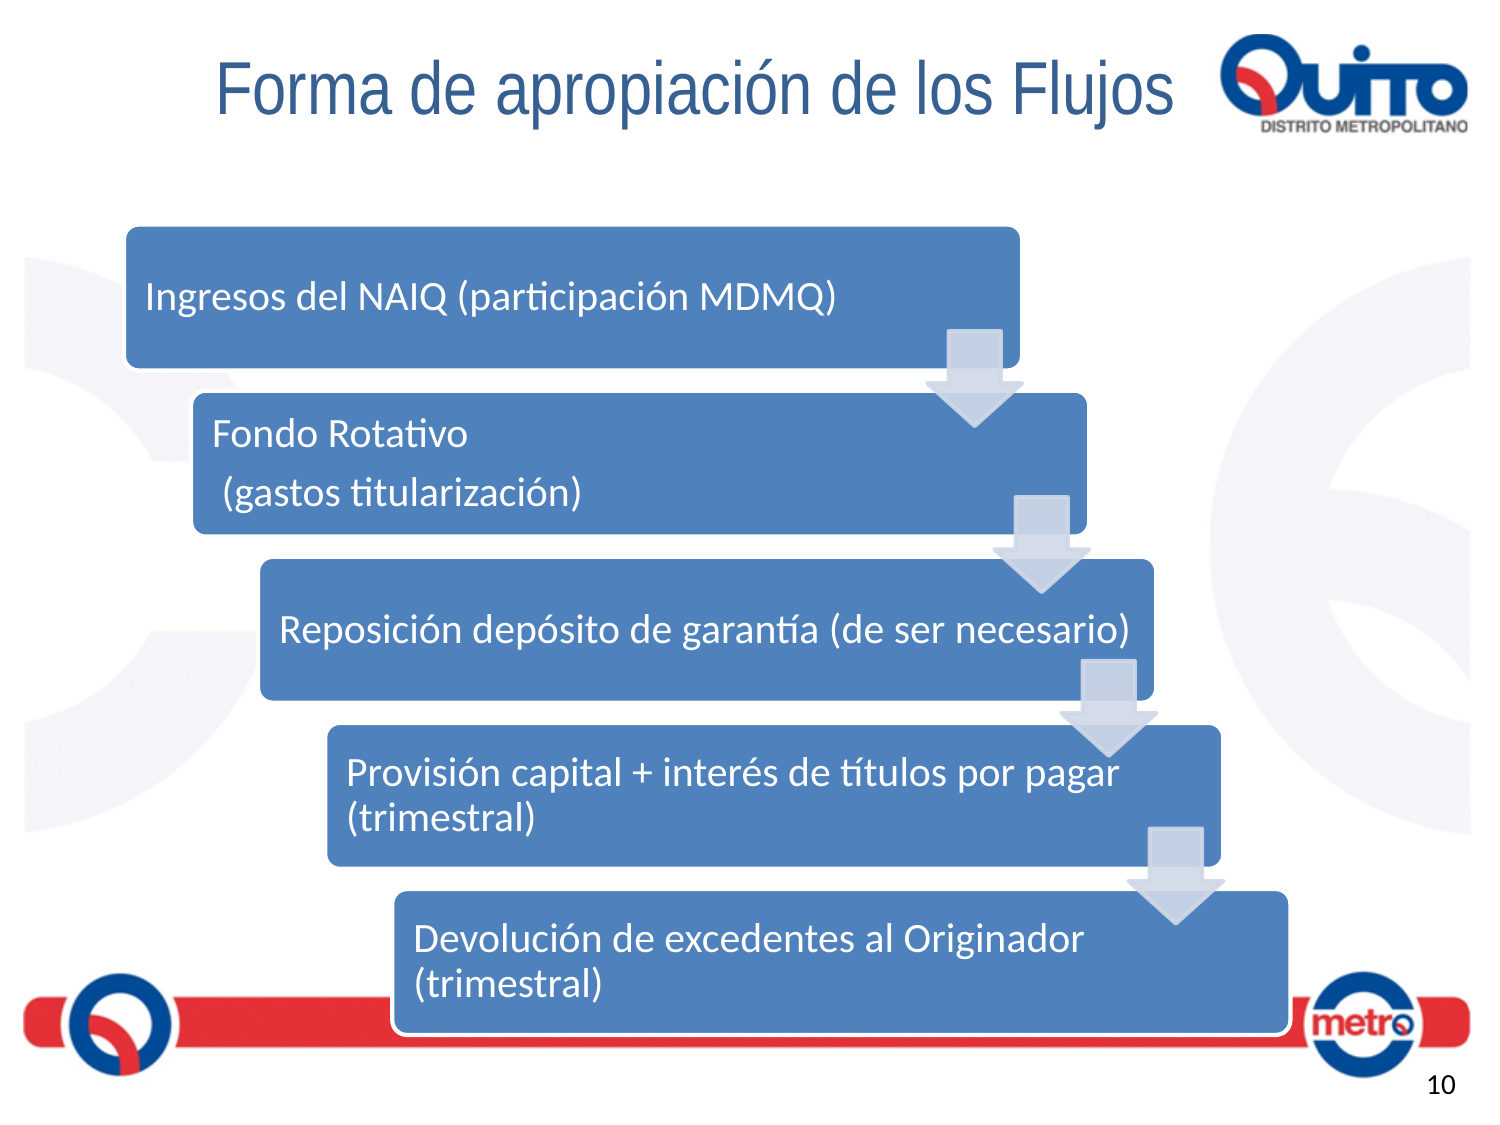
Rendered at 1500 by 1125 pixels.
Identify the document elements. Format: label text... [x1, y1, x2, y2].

slide_number 10 [1120, 1057, 1471, 1118]
picture [23, 34, 1477, 1091]
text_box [123, 224, 1291, 1036]
title Forma de apropiación de los Flujos [5, 32, 1386, 220]
